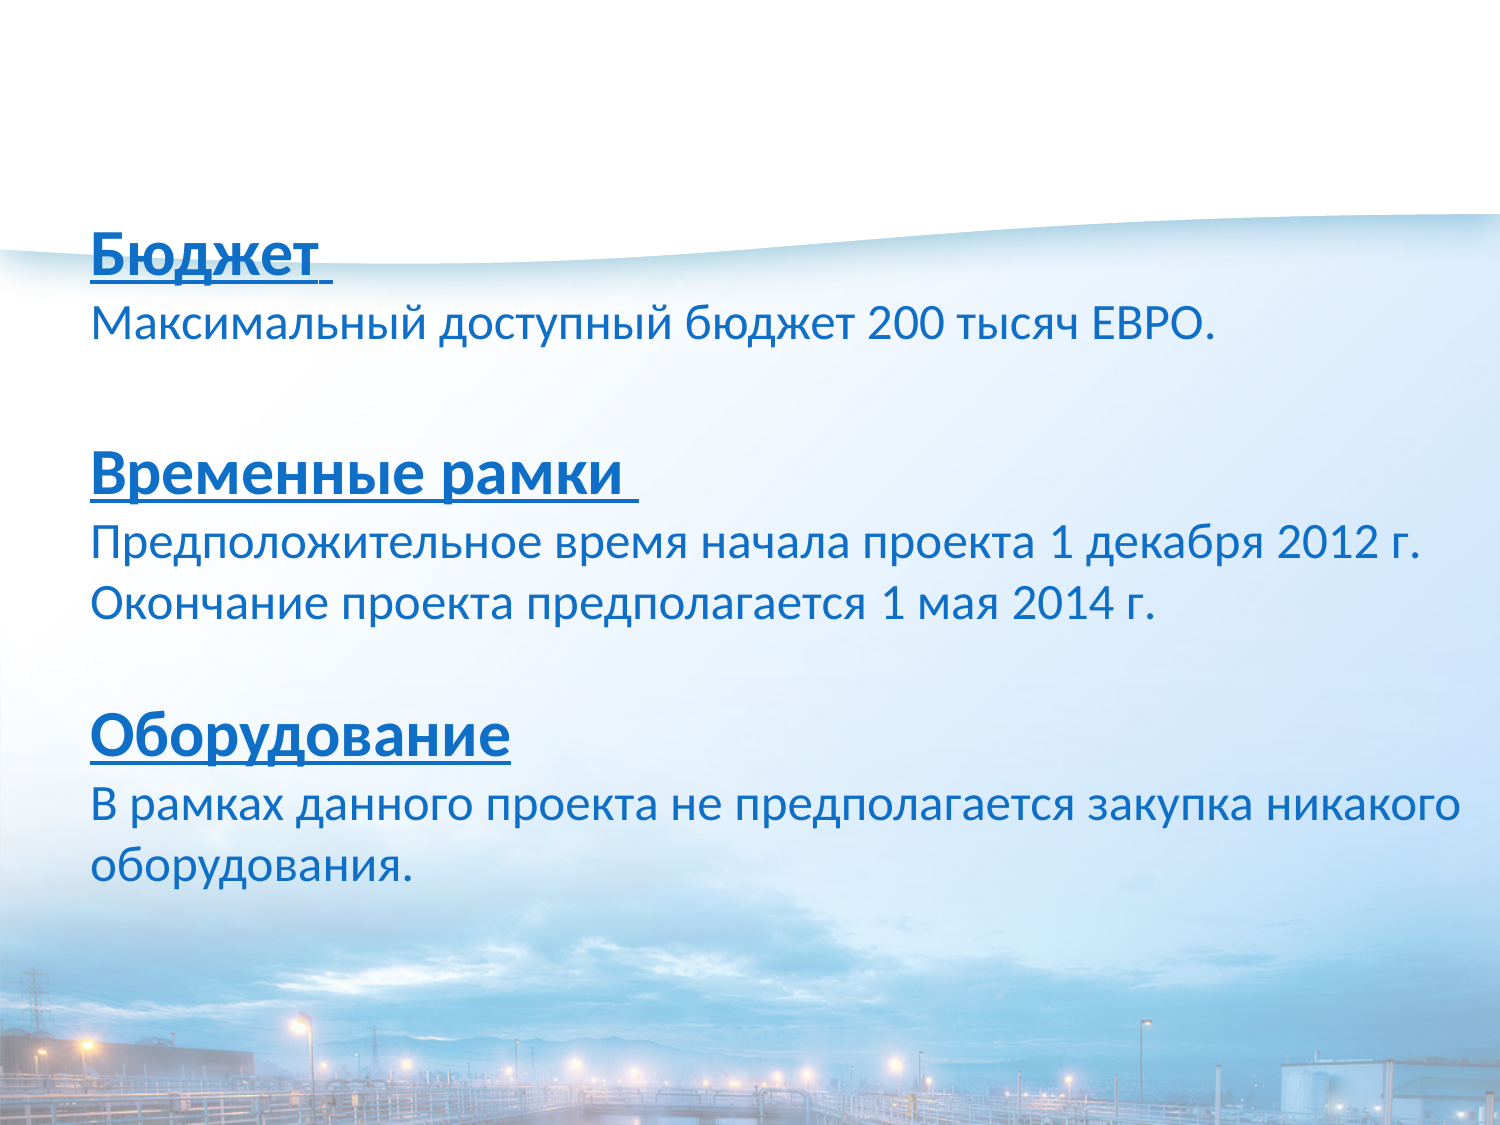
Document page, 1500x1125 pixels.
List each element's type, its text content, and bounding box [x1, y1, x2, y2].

title Бюджет Максимальный доступный бюджет 200 тысяч ЕВРО. Временные рамки Предположительное время начала проекта 1 декабря 2012 г. Окончание проекта предполагается 1 мая 2014 г. Оборудование В рамках данного проекта не предполагается закупка никакого оборудования. [75, 42, 1483, 1024]
picture [0, 215, 1500, 1125]
